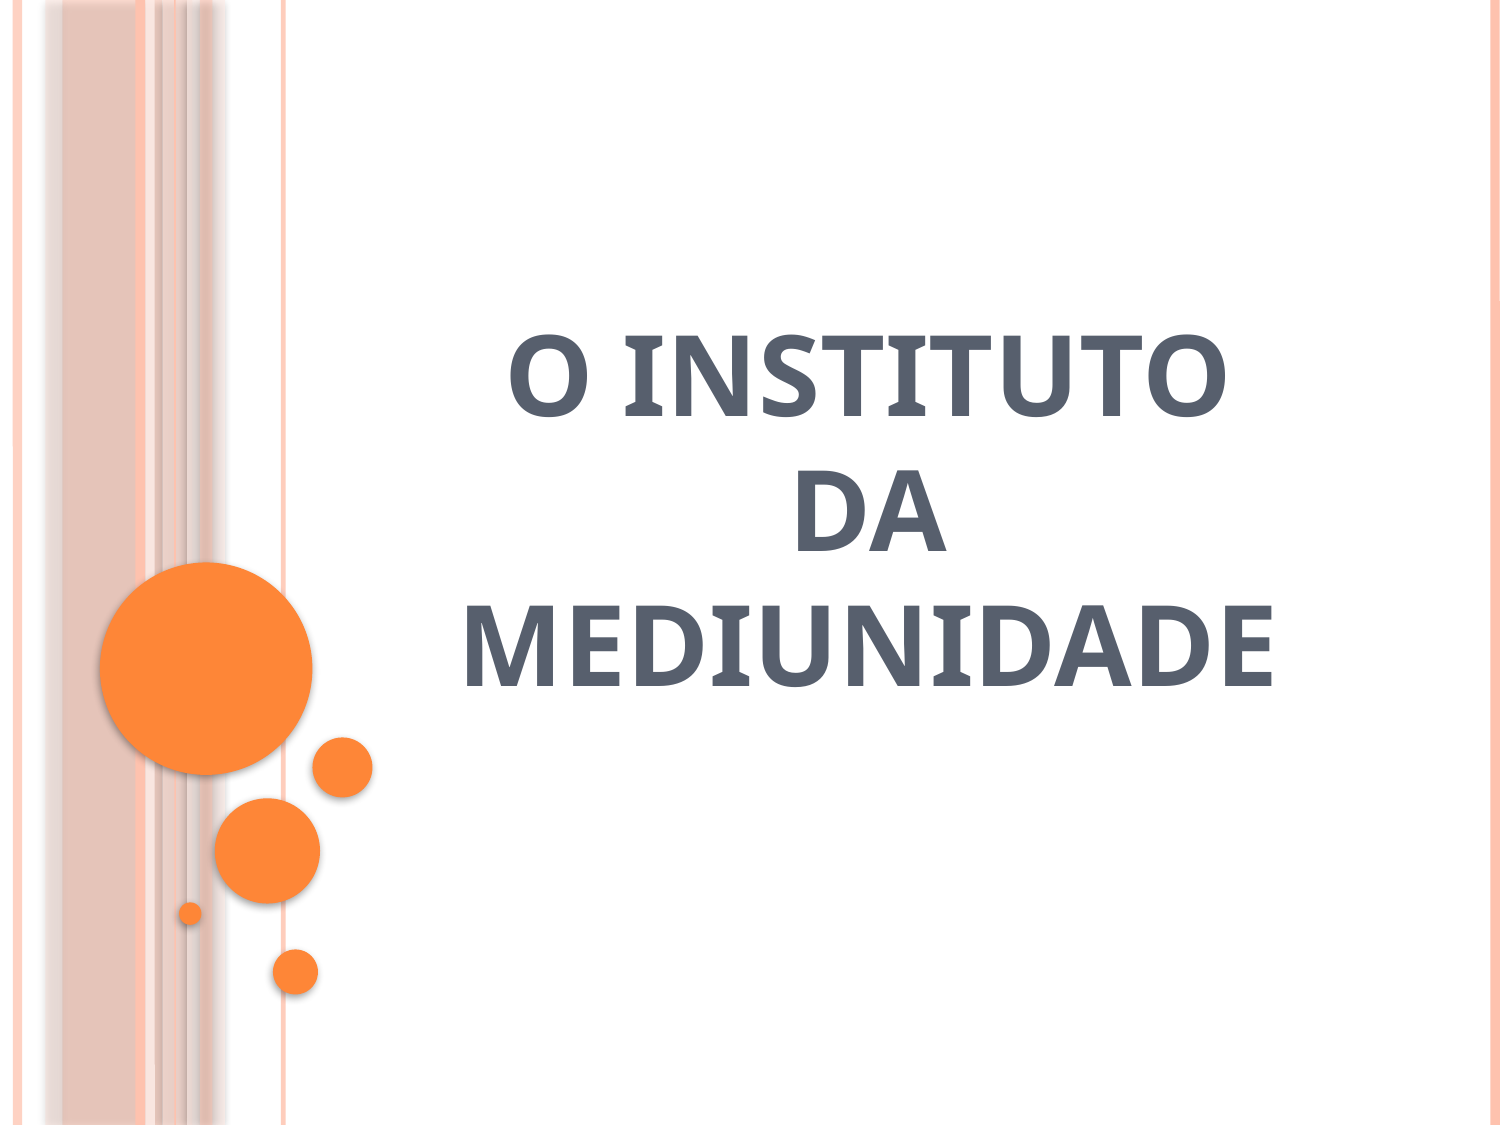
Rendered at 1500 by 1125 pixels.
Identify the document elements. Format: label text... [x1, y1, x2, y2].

title O Instituto da Mediunidade [419, 113, 1317, 716]
